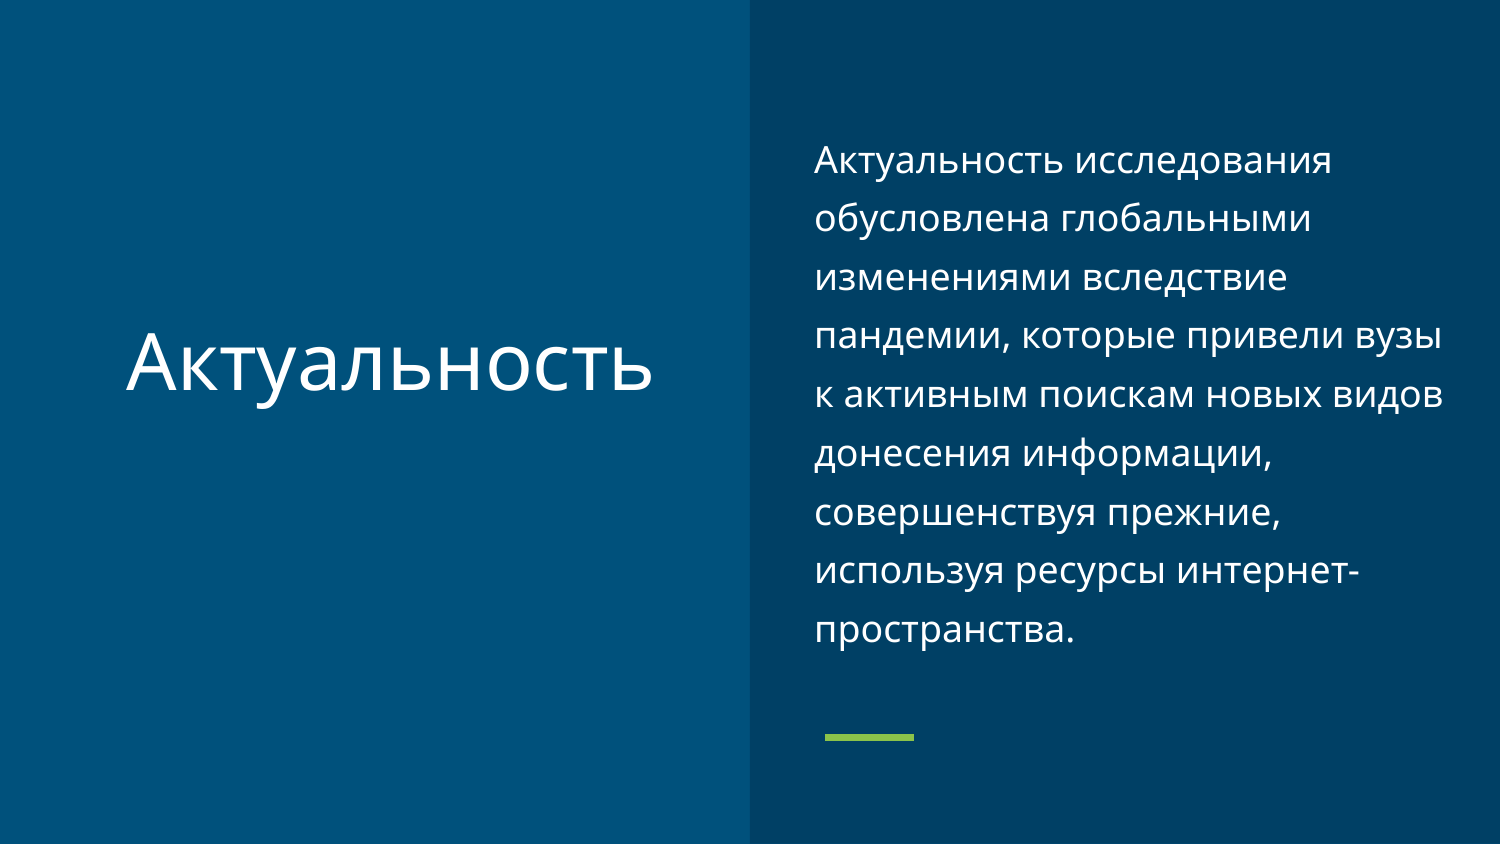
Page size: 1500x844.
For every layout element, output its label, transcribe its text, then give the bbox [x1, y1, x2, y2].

list Актуальность исследования обусловлена глобальными изменениями вследствие пандемии, которые привели вузы к активным поискам новых видов донесения информации, совершенствуя прежние, используя ресурсы интернет-пространства. [780, 38, 1467, 741]
title Актуальность [59, 289, 723, 537]
